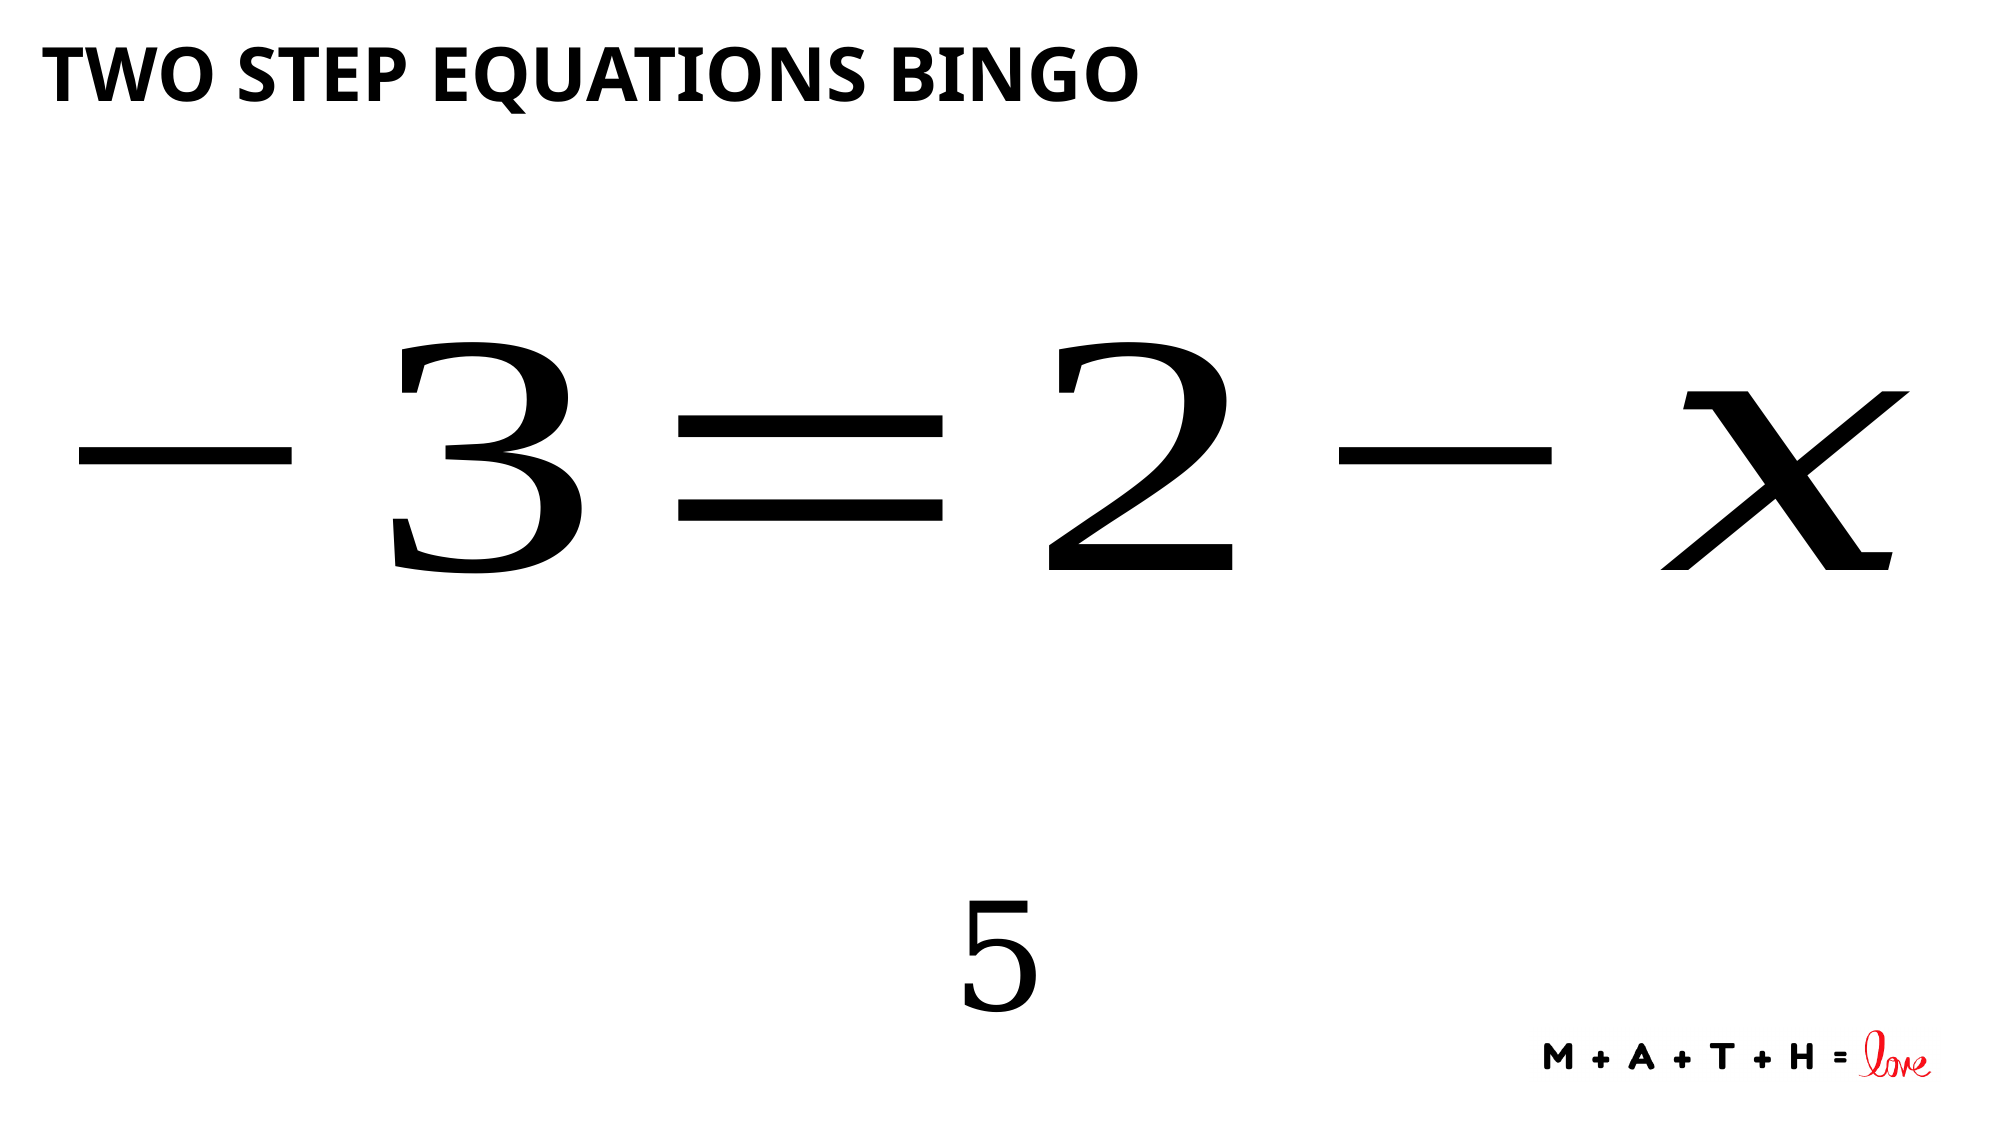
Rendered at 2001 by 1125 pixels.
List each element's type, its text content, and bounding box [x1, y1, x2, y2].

text_box TWO STEP EQUATIONS BINGO [27, 18, 1323, 124]
picture [1528, 1026, 1941, 1082]
text_box 5 [894, 928, 1106, 972]
